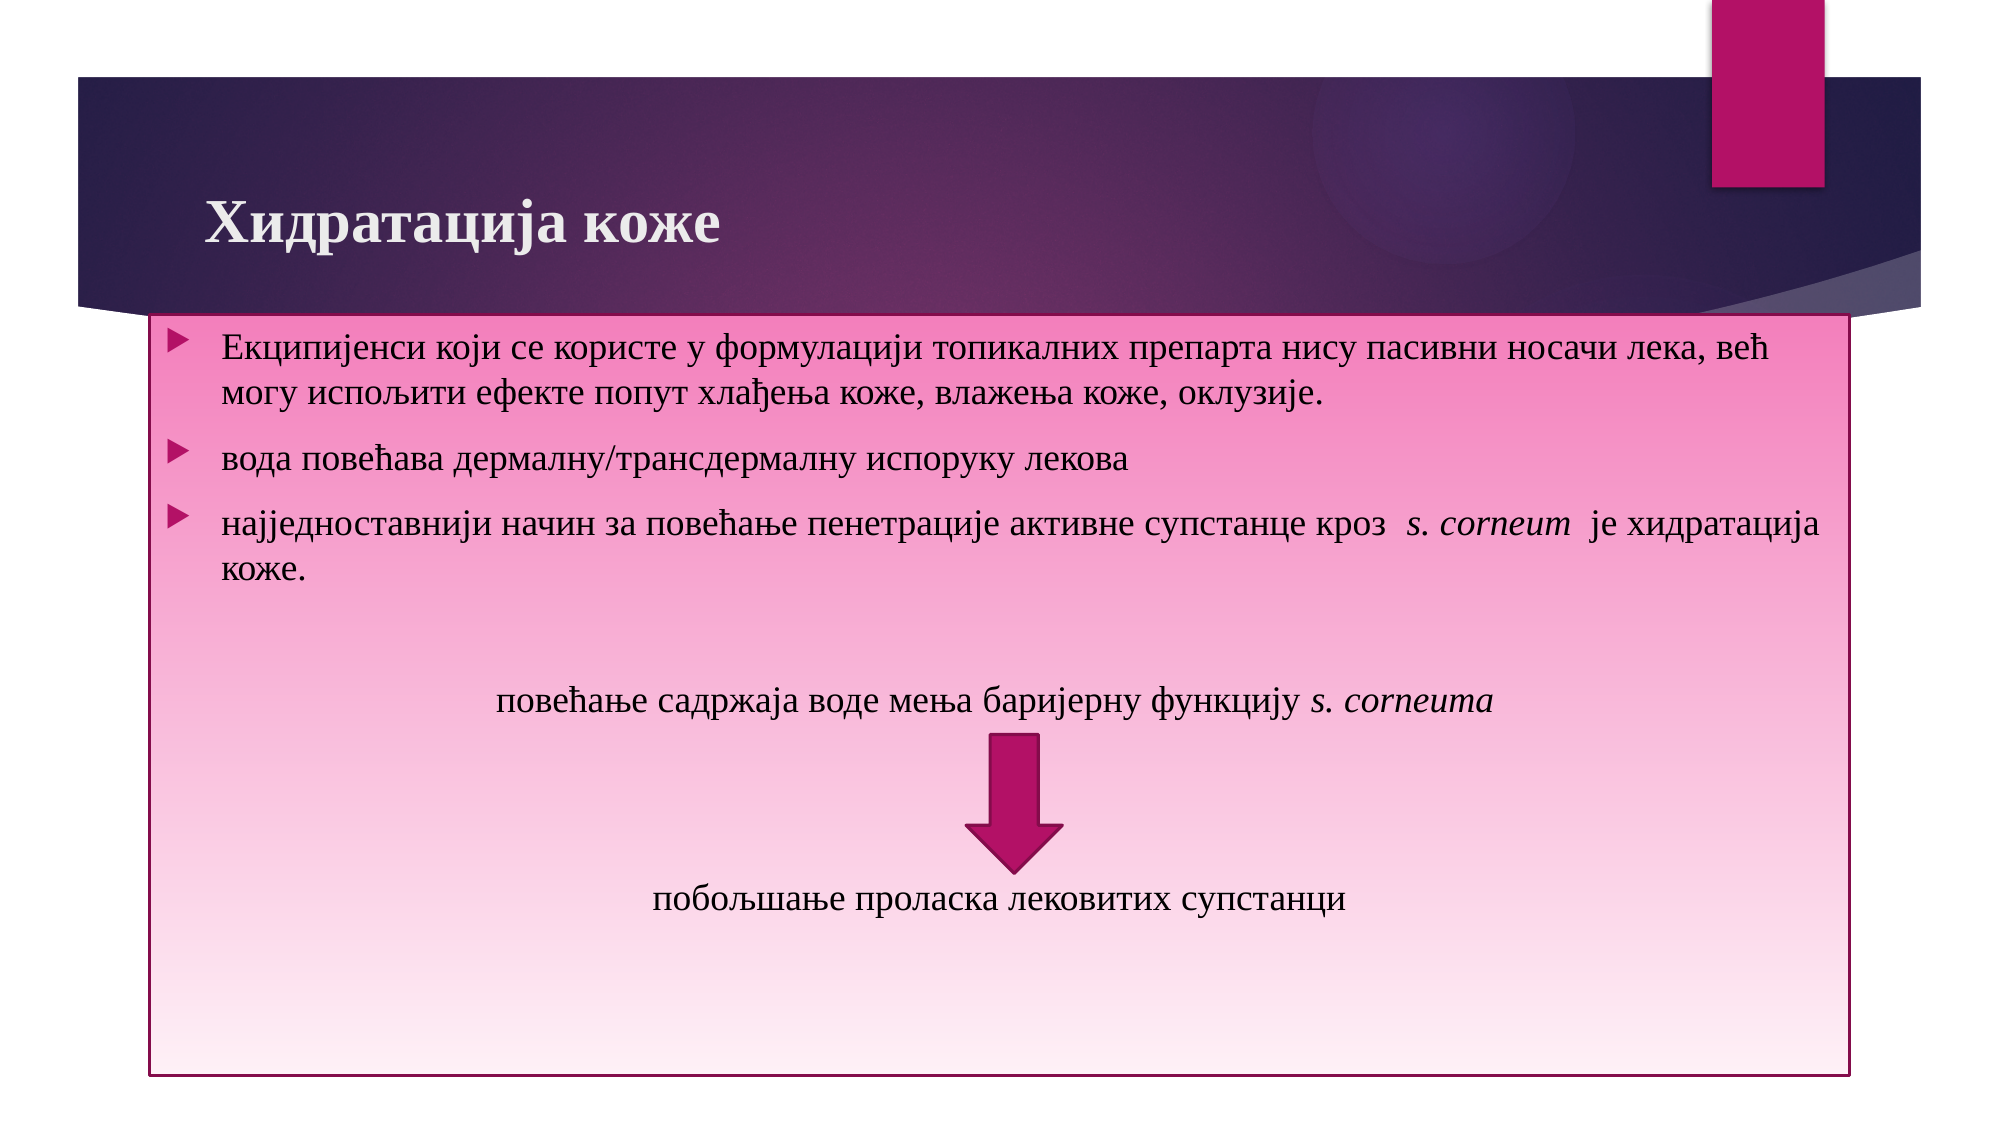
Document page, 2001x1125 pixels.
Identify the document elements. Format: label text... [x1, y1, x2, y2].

title Хидратација коже [189, 159, 1627, 276]
list Екципијенси који се користе у формулацији топикалних препарта нису пасивни носачи лека, већ могу испољити ефекте попут хлађења коже, влажења коже, оклузије. вода повећава дермалну/трансдермалну испоруку лекова најједноставнији начин за повећање пенетрације активне супстанце кроз s. corneum je хидратација коже. повећање садржаја воде мења баријерну функцију s. corneuma побољшање проласка лековитих супстанци [148, 313, 1851, 1077]
text_box [964, 732, 1064, 875]
